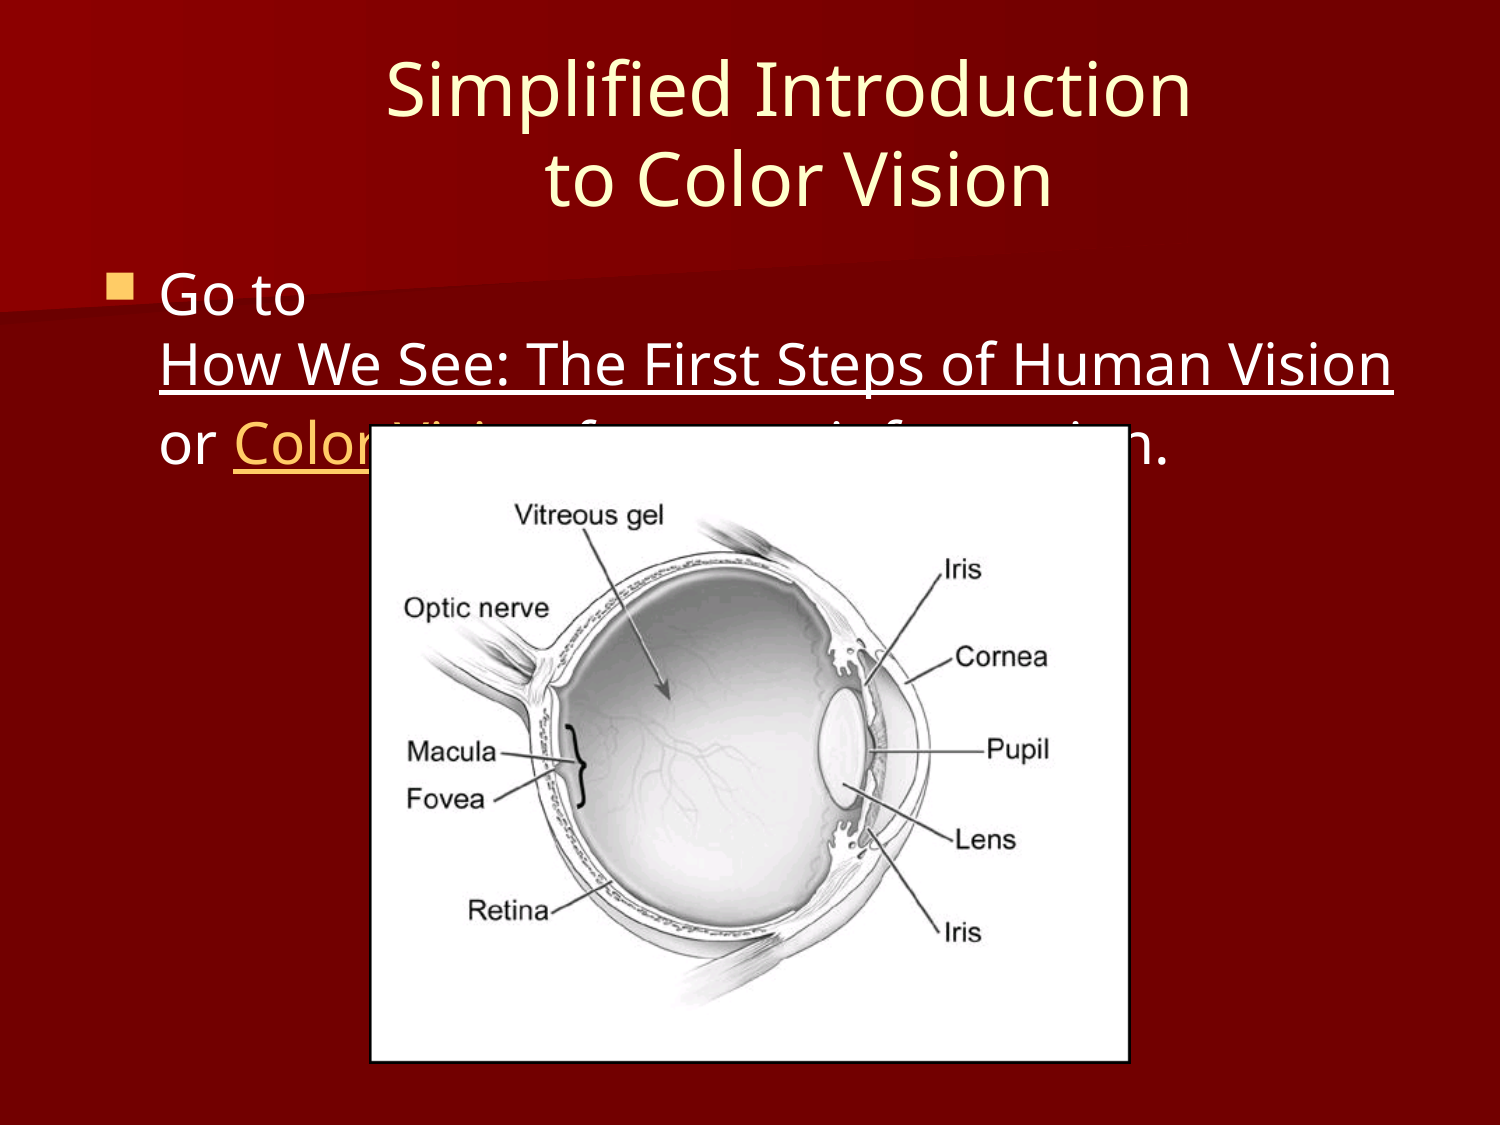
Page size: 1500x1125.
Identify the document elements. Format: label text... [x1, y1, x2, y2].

title Simplified Introduction to Color Vision [162, 37, 1438, 226]
list Go to How We See: The First Steps of Human Vision or Color Vision for more information. [87, 249, 1438, 663]
picture [368, 424, 1132, 1065]
